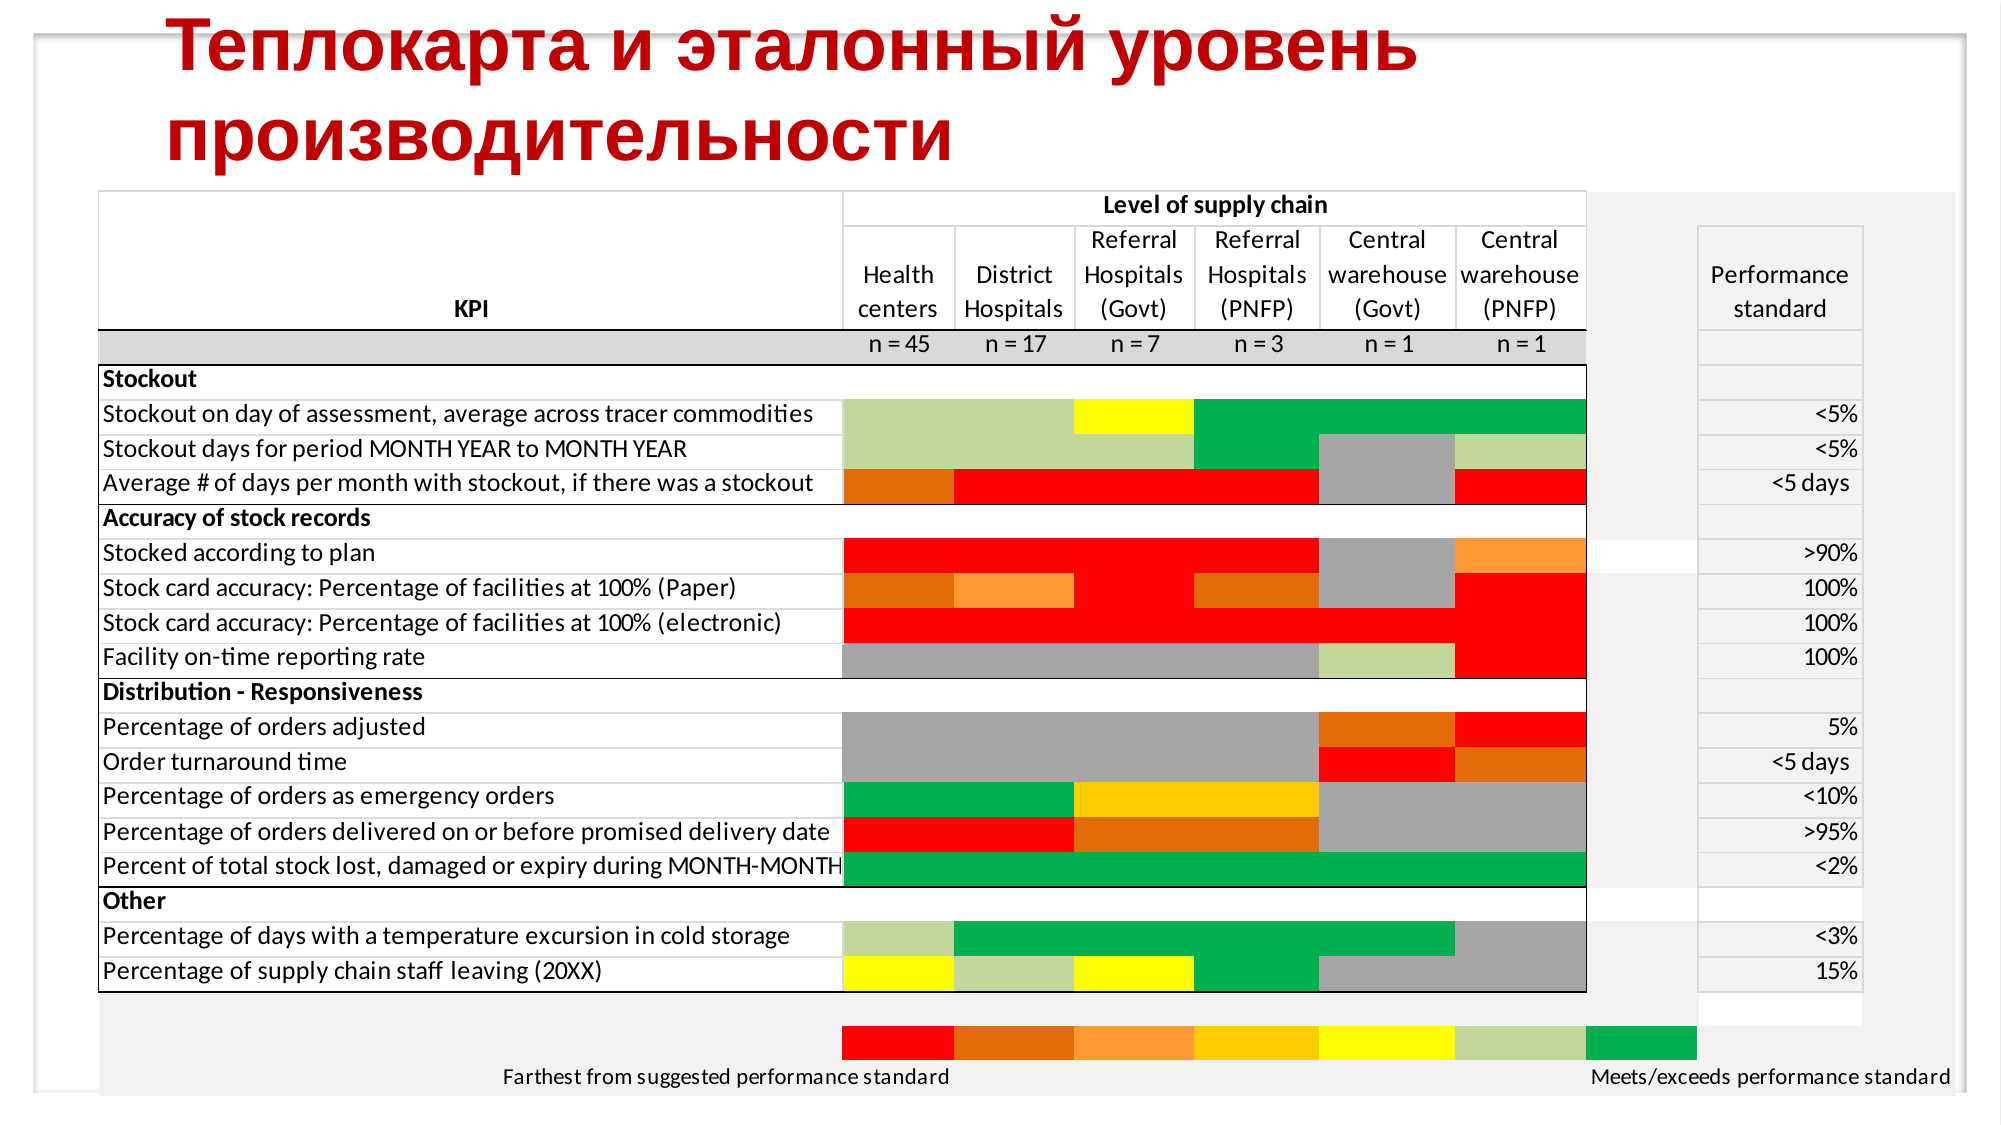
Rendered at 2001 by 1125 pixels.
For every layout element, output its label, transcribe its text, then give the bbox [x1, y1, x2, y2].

title Теплокарта и эталонный уровень производительности [150, 29, 1850, 187]
picture [97, 190, 1956, 1098]
slide_number 7 [1963, 1050, 1967, 1092]
